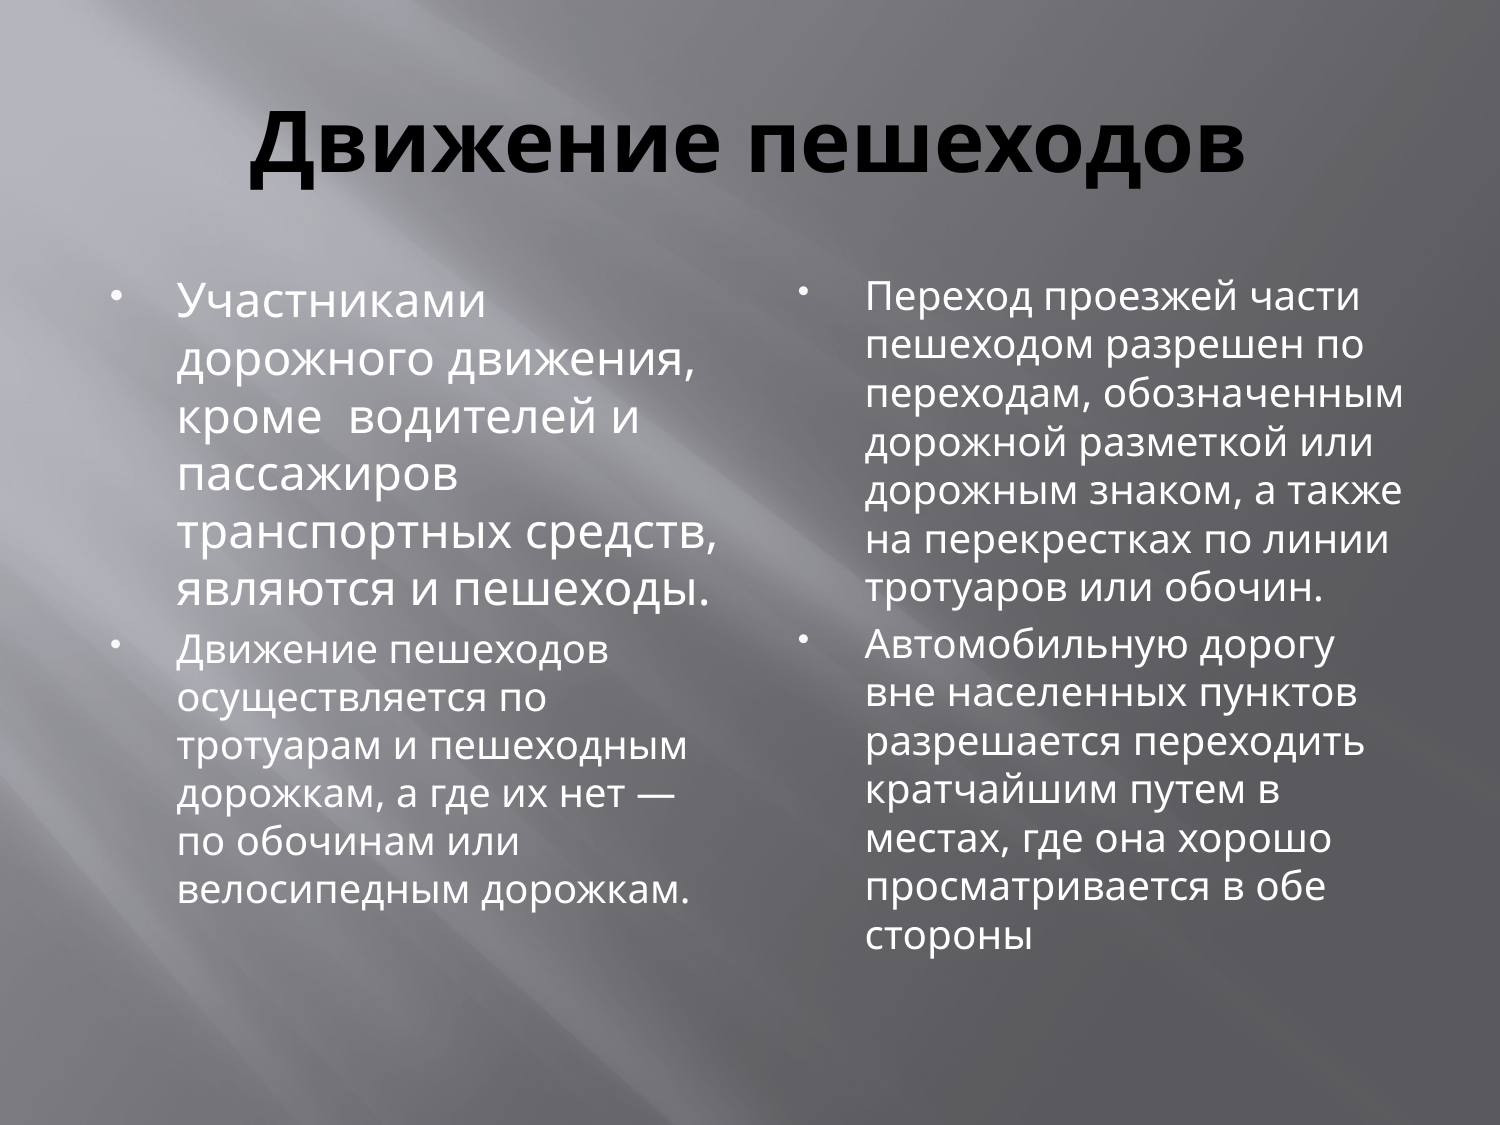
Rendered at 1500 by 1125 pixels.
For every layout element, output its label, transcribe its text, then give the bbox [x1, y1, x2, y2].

list Переход проезжей части пешеходом разрешен по переходам, обозначенным дорожной разметкой или дорожным знаком, а также на перекрестках по линии тротуаров или обочин. Автомобильную дорогу вне населенных пунктов разрешается переходить кратчайшим путем в местах, где она хорошо просматривается в обе стороны [762, 262, 1425, 1005]
title Движение пешеходов [75, 45, 1425, 233]
list Участниками дорожного движения, кроме водителей и пассажиров транспортных средств, являются и пешеходы. Движение пешеходов осуществляется по тротуарам и пешеходным дорожкам, а где их нет — по обочинам или велосипедным дорожкам. [75, 262, 738, 1005]
